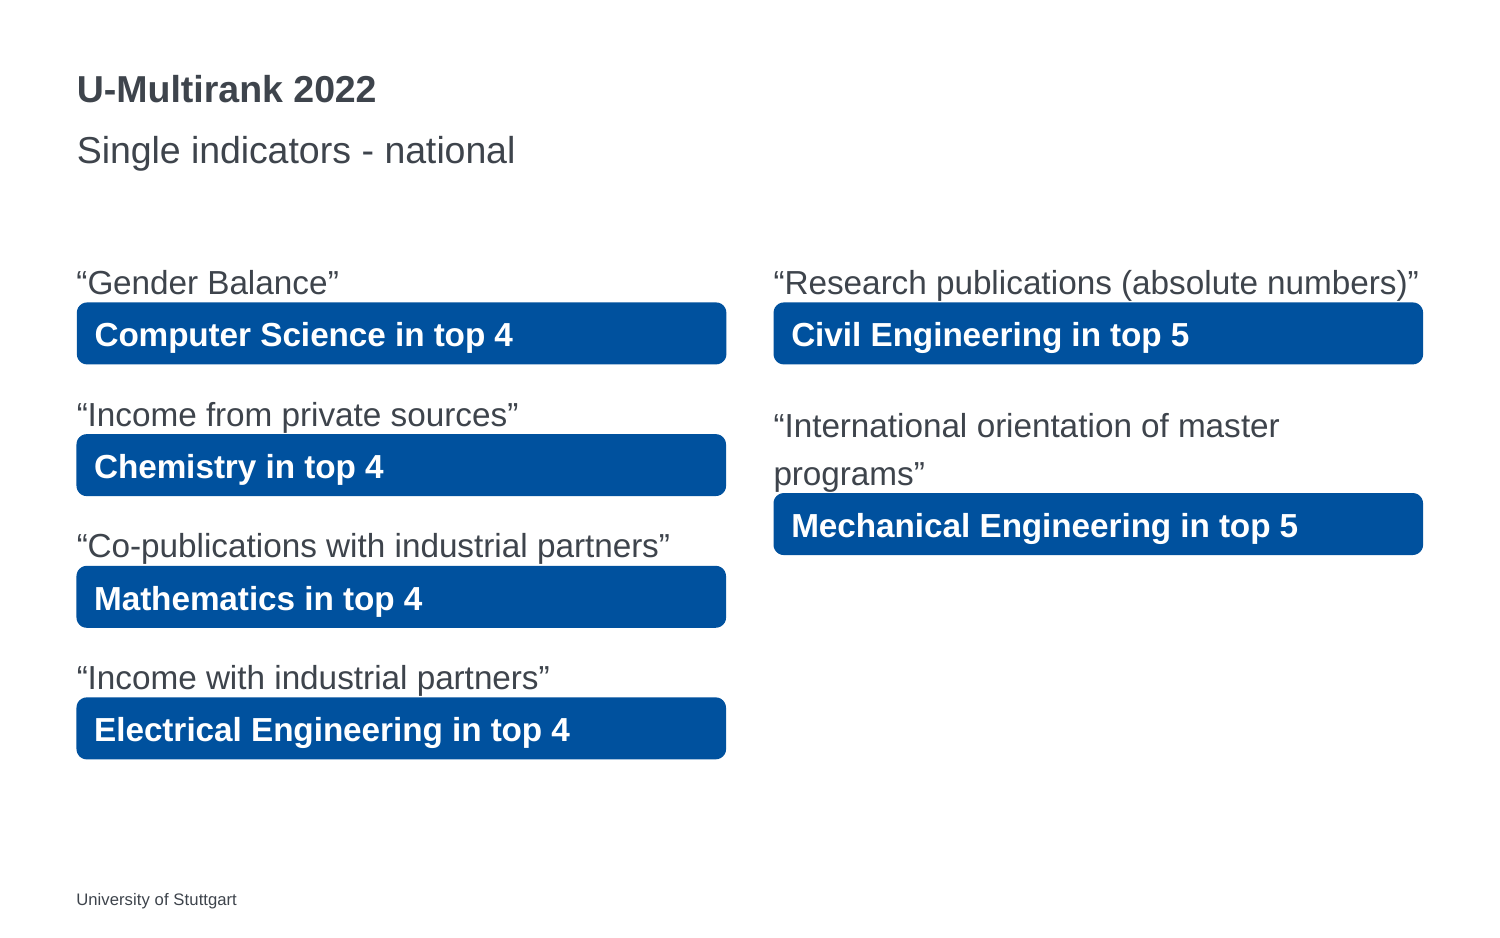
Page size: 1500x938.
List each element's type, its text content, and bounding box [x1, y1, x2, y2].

text_box “International orientation of master programs” [773, 393, 1424, 492]
text_box “Income with industrial partners” [76, 657, 727, 697]
title U-Multirank 2022 [76, 64, 1424, 111]
text_box “Co-publications with industrial partners” [76, 525, 727, 565]
footer University of Stuttgart [76, 888, 1072, 910]
text_box Chemistry in top 4 [75, 433, 728, 498]
text_box Civil Engineering in top 5 [772, 301, 1425, 366]
text_box “Income from private sources” [76, 393, 727, 433]
text_box Computer Science in top 4 [75, 301, 728, 366]
text_box “Research publications (absolute numbers)” [773, 262, 1424, 302]
text_box Mathematics in top 4 [75, 564, 728, 629]
text_box Electrical Engineering in top 4 [75, 696, 728, 761]
text_box Mechanical Engineering in top 5 [772, 492, 1425, 557]
text_box “Gender Balance” [76, 262, 727, 302]
list Single indicators - national [76, 117, 1424, 163]
